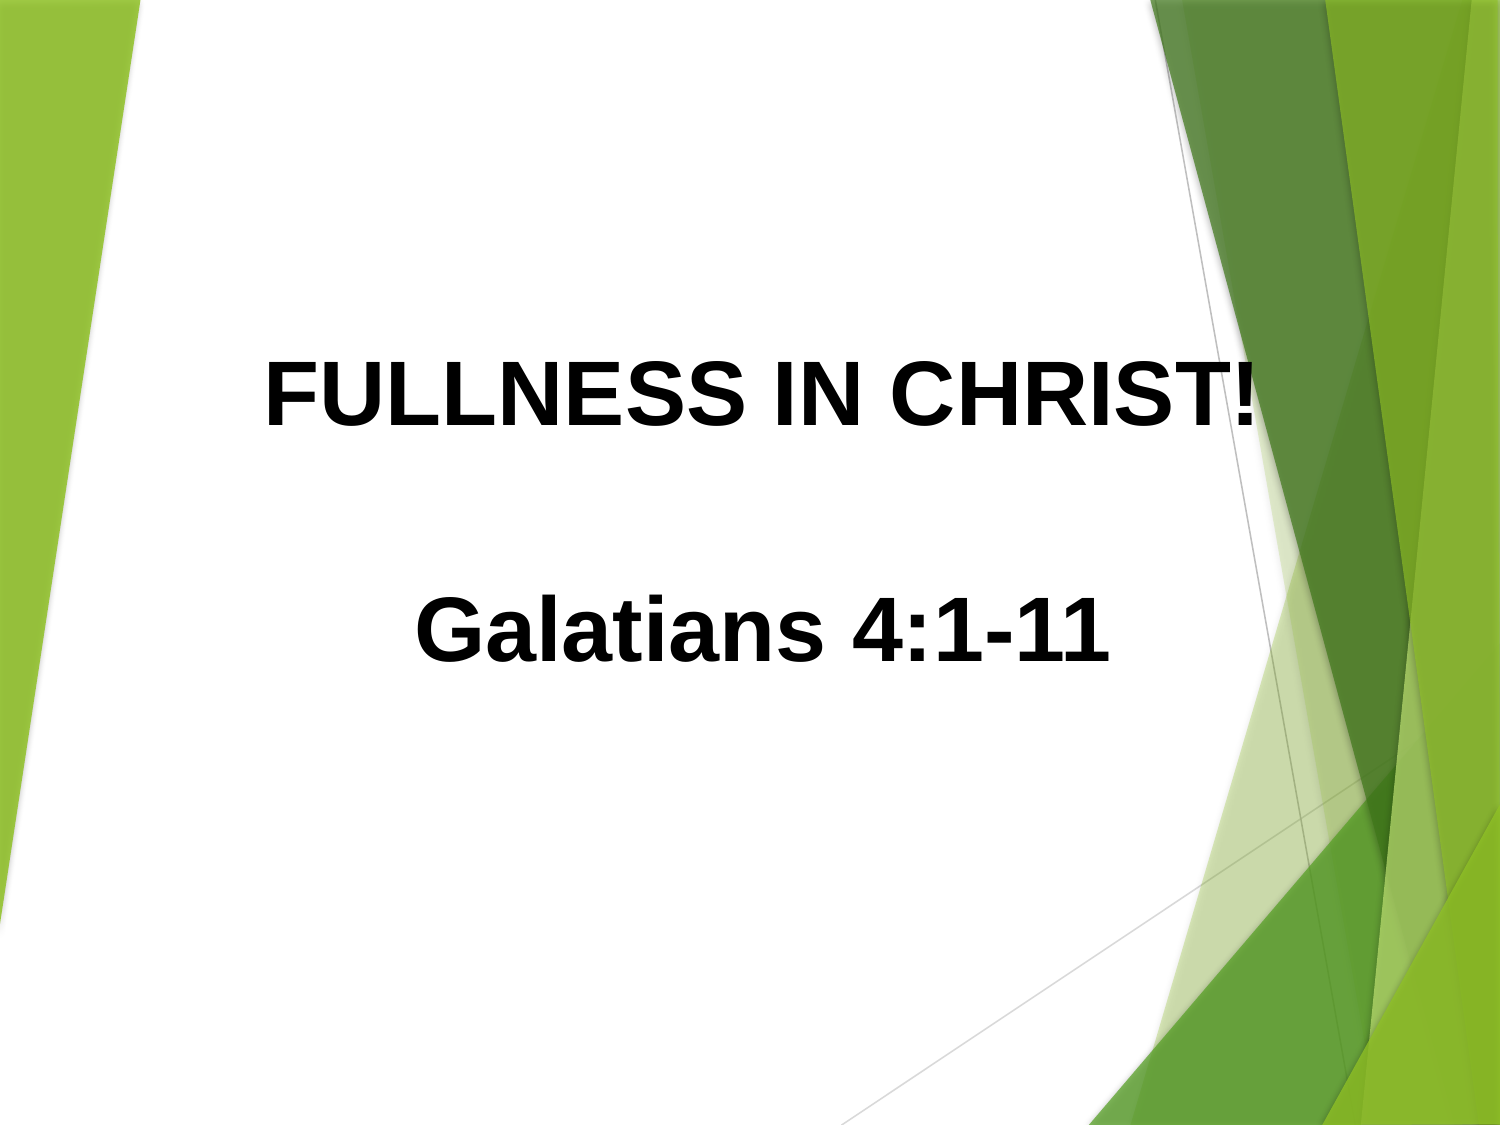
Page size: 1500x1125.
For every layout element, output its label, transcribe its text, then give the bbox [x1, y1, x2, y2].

text_box FULLNESS IN CHRIST! Galatians 4:1-11 [128, 319, 1399, 687]
